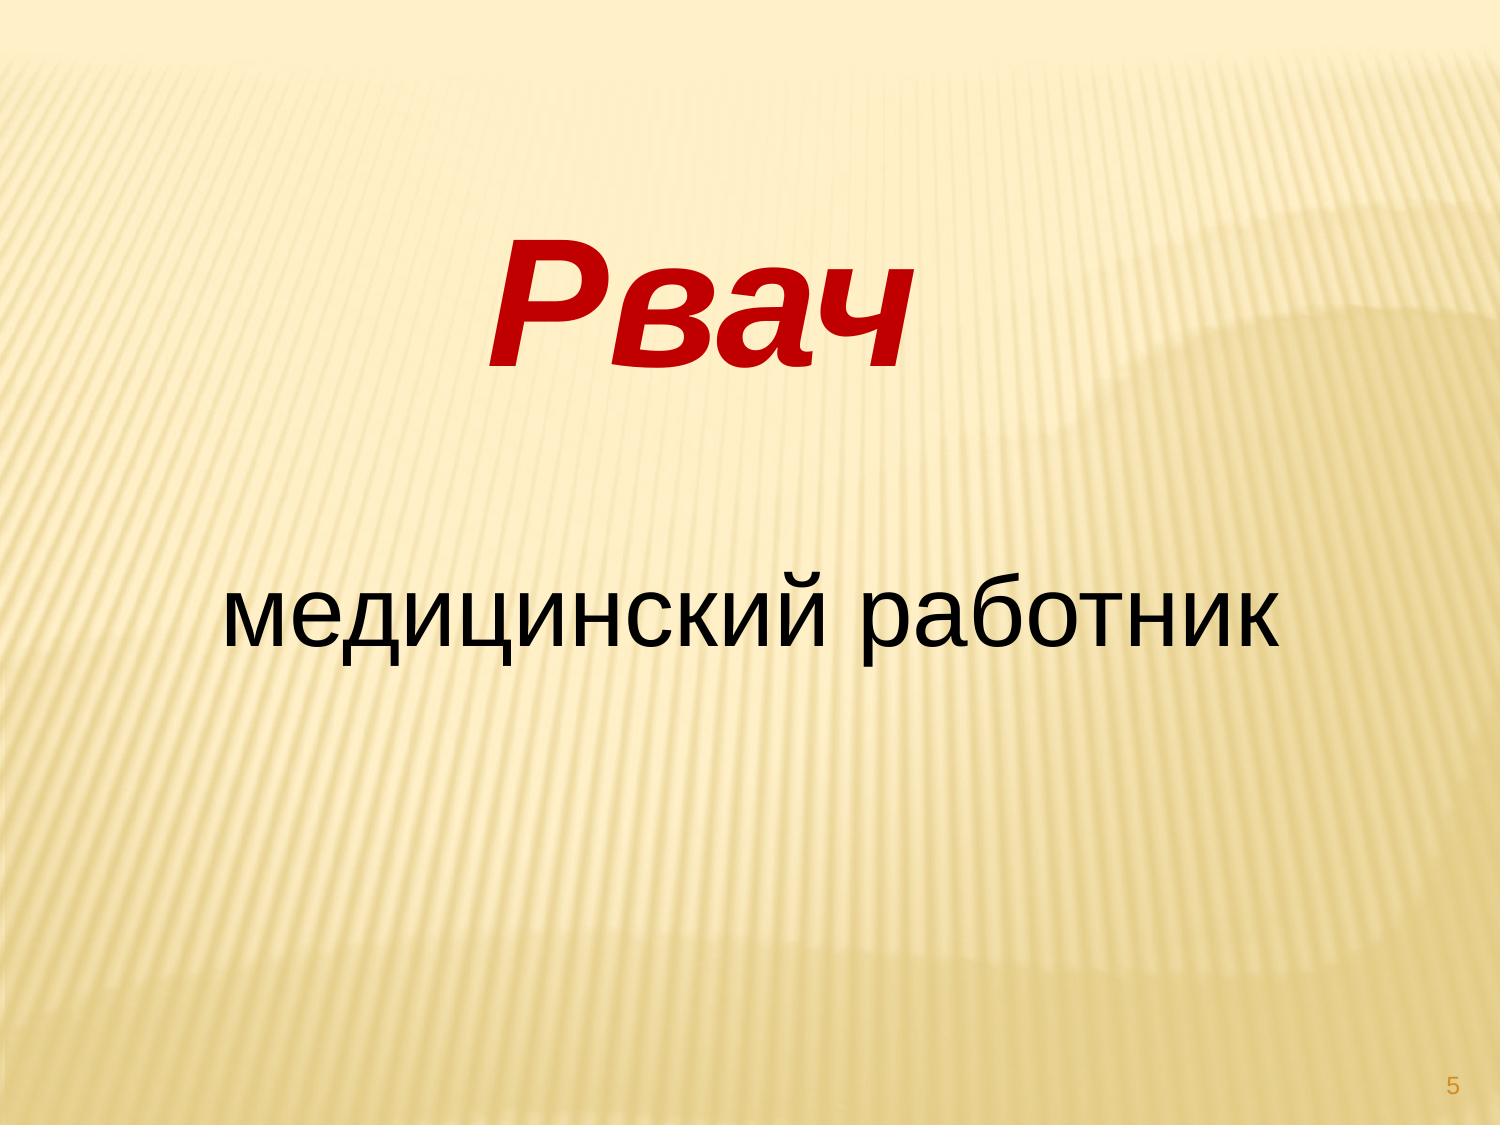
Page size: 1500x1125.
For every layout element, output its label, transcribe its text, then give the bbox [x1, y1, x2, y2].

text_box медицинский работник [205, 539, 1324, 674]
slide_number 5 [1350, 1062, 1475, 1103]
text_box Рвач [471, 175, 934, 411]
